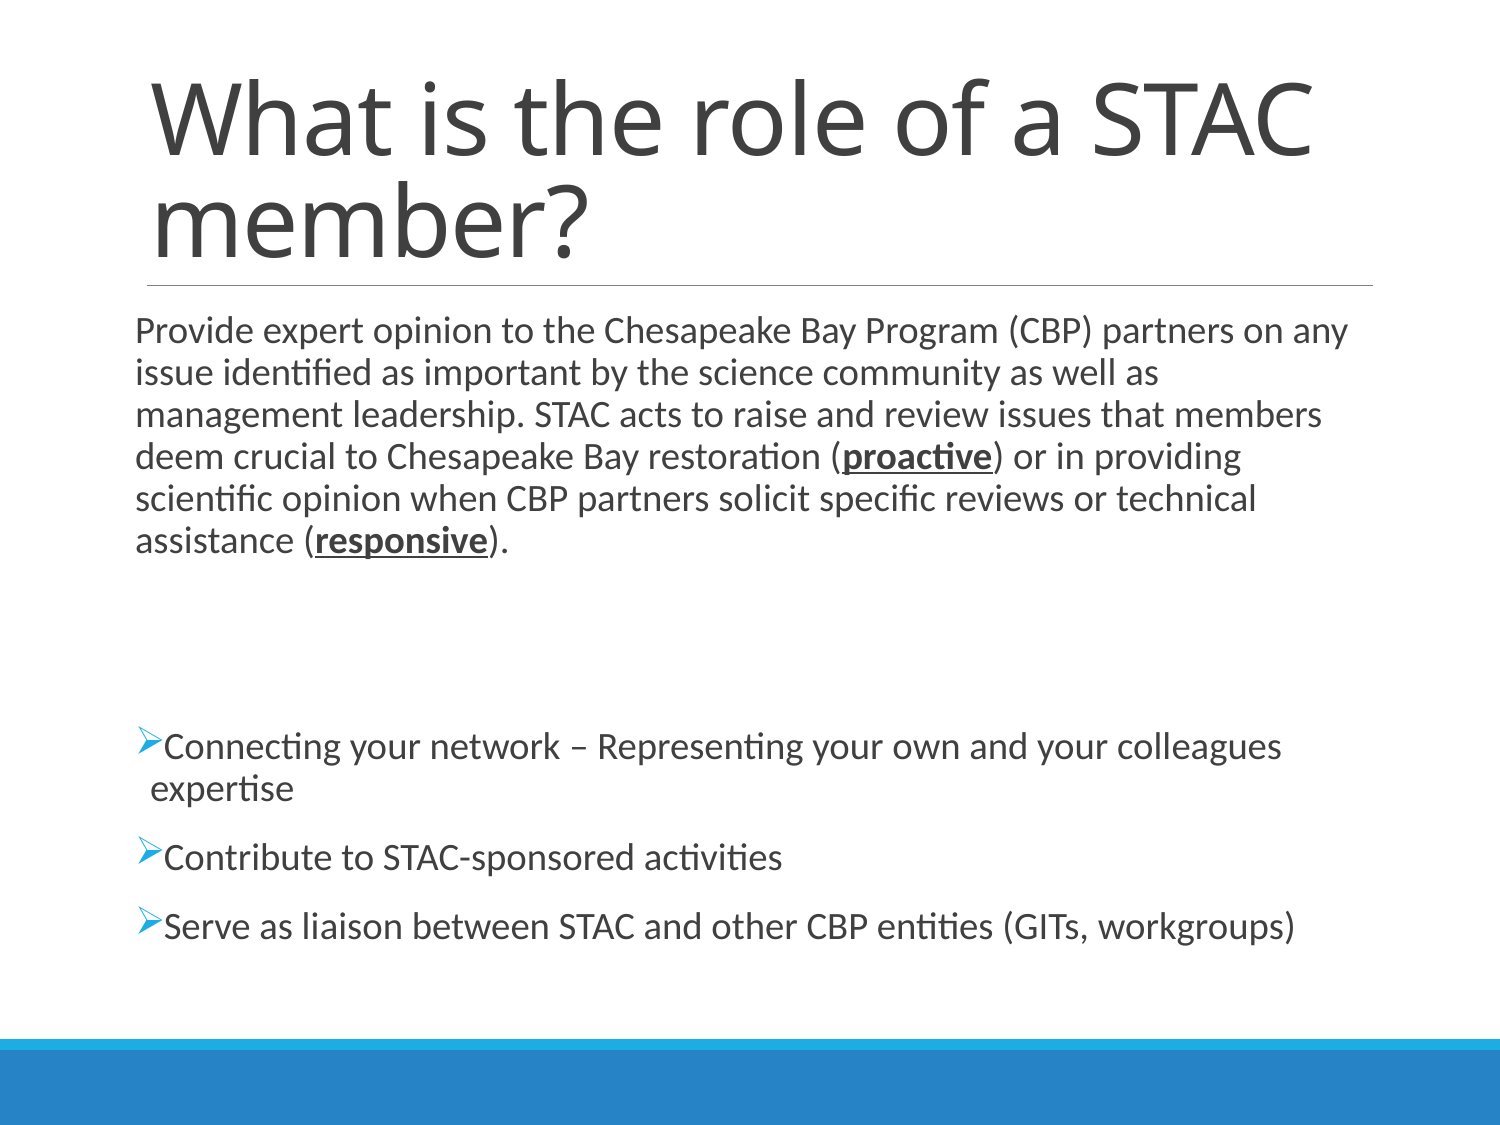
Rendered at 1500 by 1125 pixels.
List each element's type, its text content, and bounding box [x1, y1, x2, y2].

title What is the role of a STAC member? [135, 47, 1373, 285]
list Provide expert opinion to the Chesapeake Bay Program (CBP) partners on any issue identified as important by the science community as well as management leadership. STAC acts to raise and review issues that members deem crucial to Chesapeake Bay restoration (proactive) or in providing scientific opinion when CBP partners solicit specific reviews or technical assistance (responsive). Connecting your network – Representing your own and your colleagues expertise Contribute to STAC-sponsored activities Serve as liaison between STAC and other CBP entities (GITs, workgroups) [135, 302, 1373, 963]
